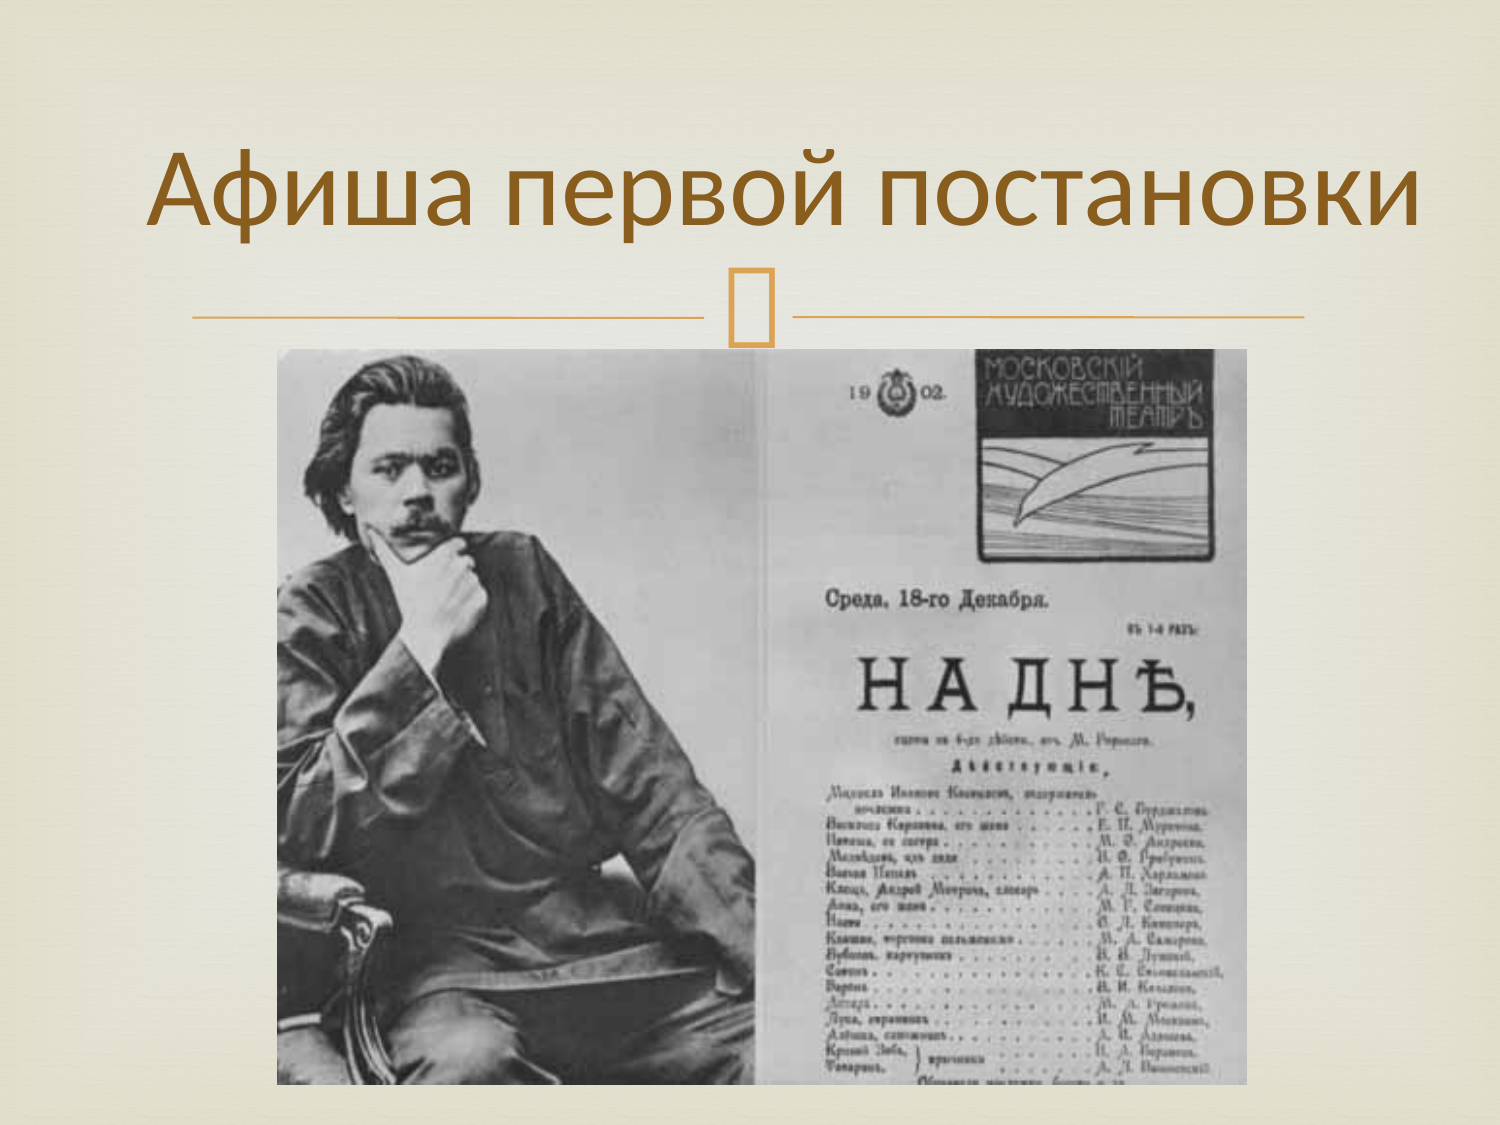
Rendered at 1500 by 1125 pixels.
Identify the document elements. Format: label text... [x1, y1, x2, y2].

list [276, 349, 1247, 1085]
title Афиша первой постановки [112, 93, 1459, 268]
